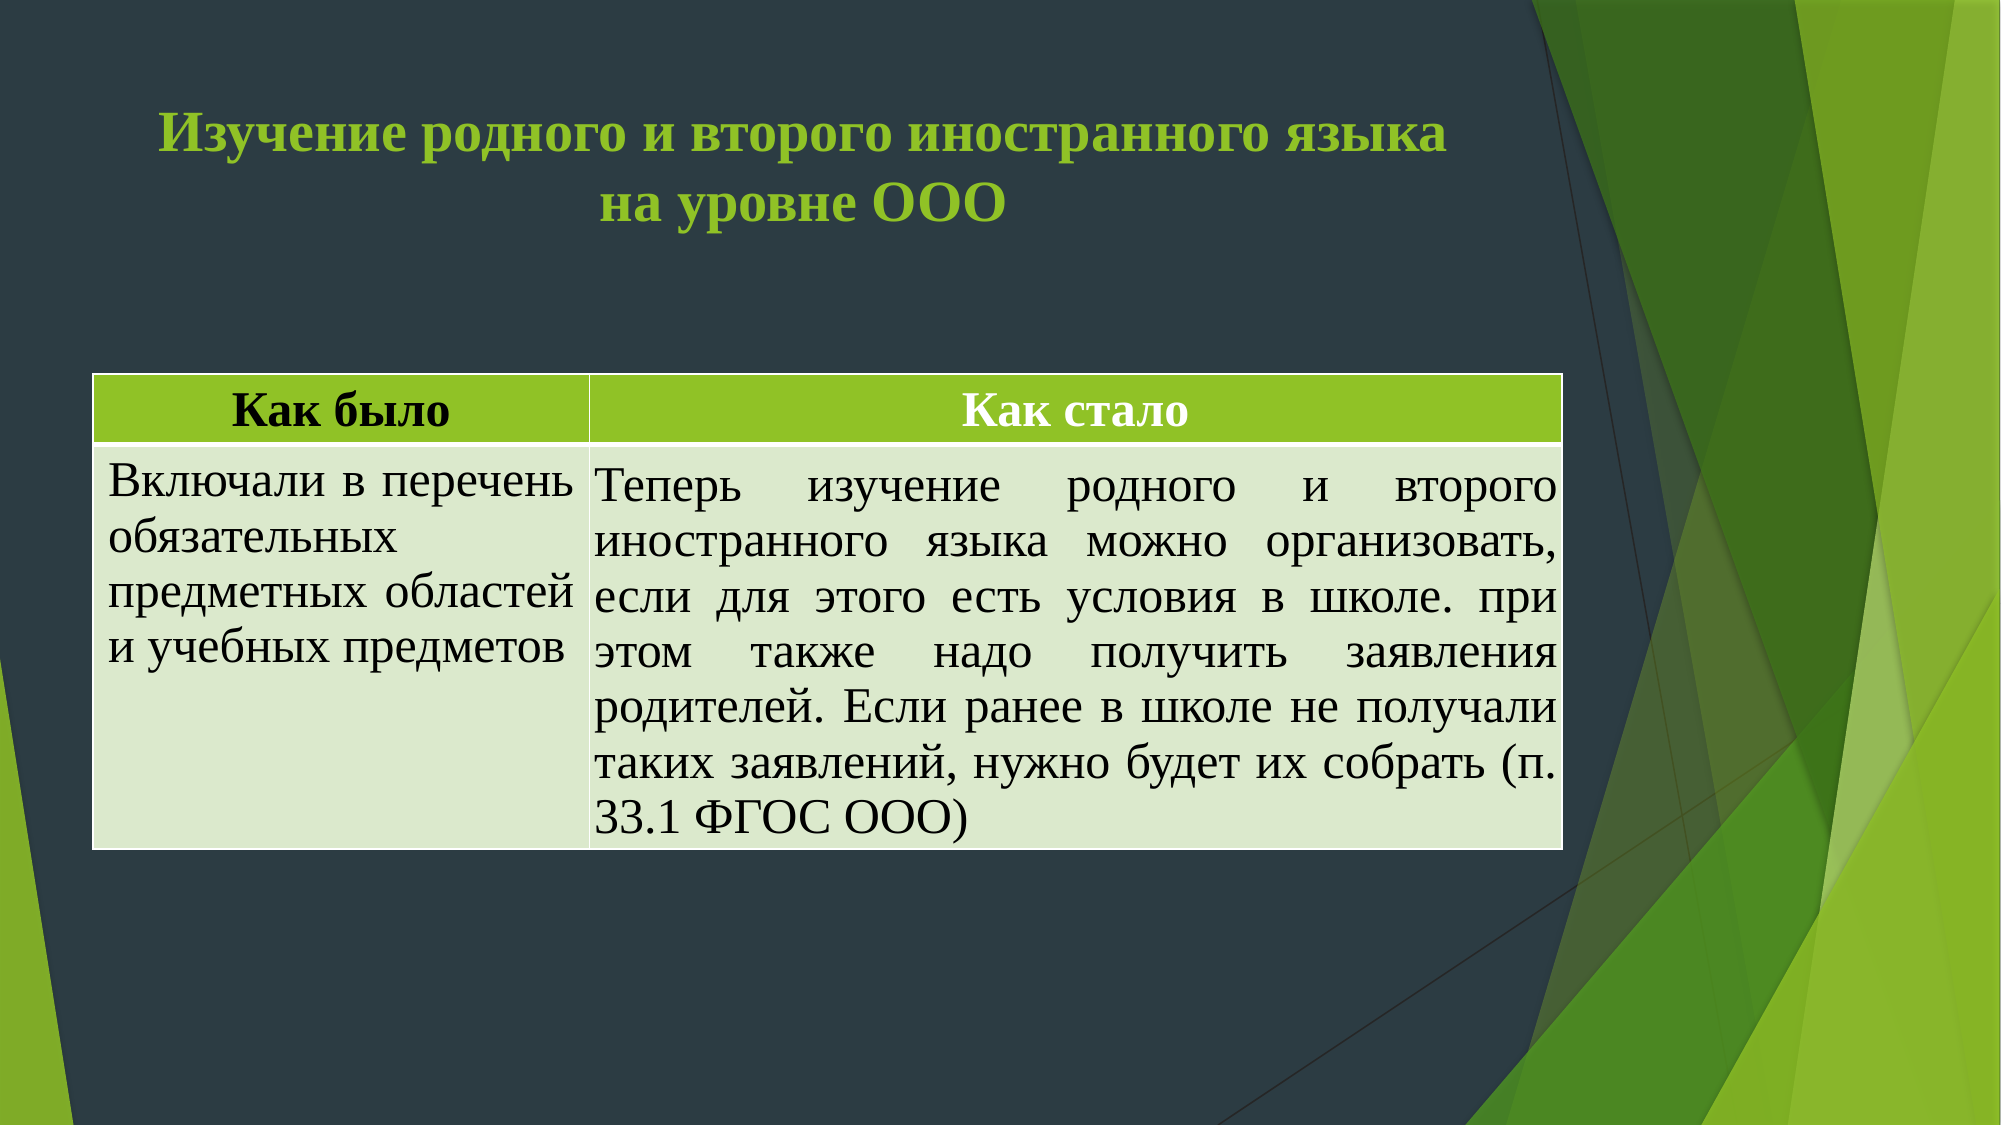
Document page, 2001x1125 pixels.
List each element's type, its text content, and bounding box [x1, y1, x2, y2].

table_cell Включали в перечень обязательных предметных областей и учебных предметов [94, 447, 589, 848]
table_header Как было [94, 375, 589, 442]
title Изучение родного и второго иностранного языка на уровне ООО [132, 85, 1475, 303]
table_cell Теперь изучение родного и второго иностранного языка можно организовать, если для этого есть условия в школе. при этом также надо получить заявления родителей. Если ранее в школе не получали таких заявлений, нужно будет их собрать (п. 33.1 ФГОС ООО) [590, 447, 1561, 848]
table_header Как стало [590, 375, 1561, 442]
